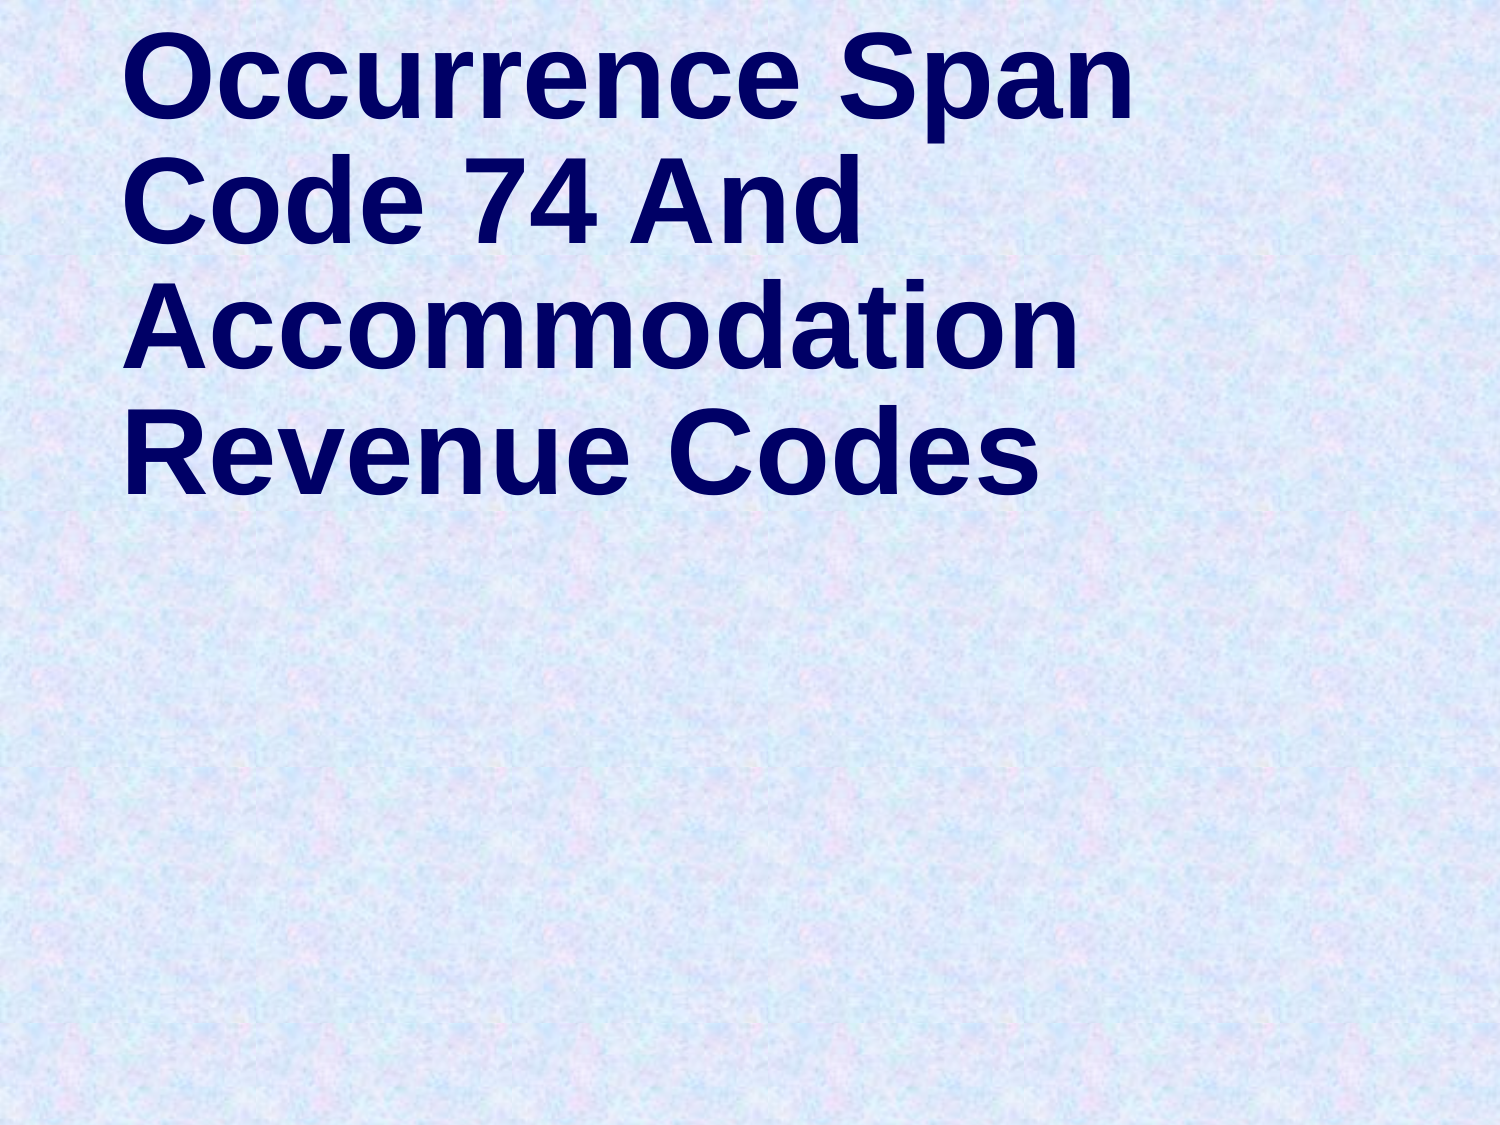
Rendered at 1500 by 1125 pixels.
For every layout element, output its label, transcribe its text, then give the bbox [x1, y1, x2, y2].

title Occurrence Span Code 74 And Accommodation Revenue Codes [105, 174, 1381, 363]
